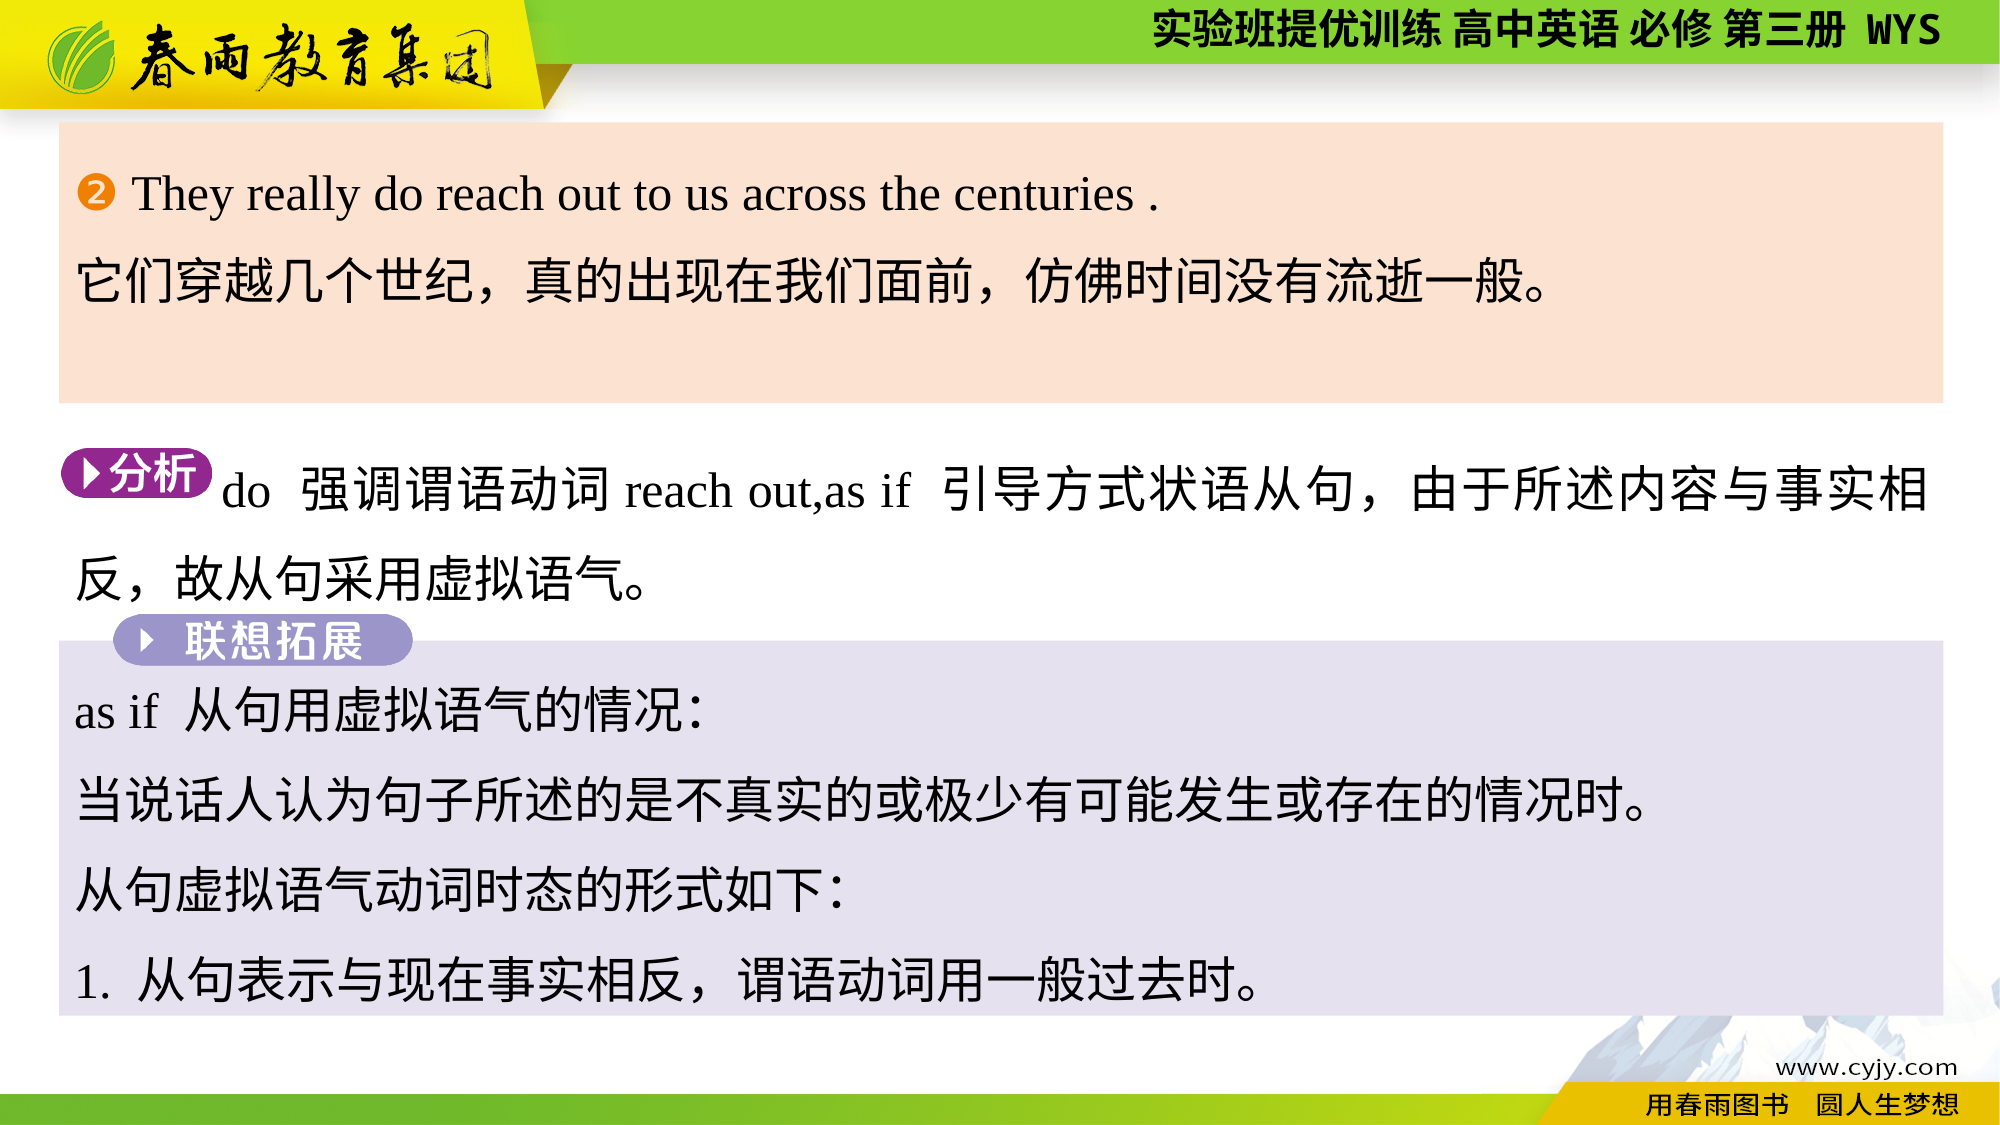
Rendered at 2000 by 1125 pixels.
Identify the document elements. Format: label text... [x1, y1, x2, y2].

text_box as if 从句用虚拟语气的情况： 当说话人认为句子所述的是不真实的或极少有可能发生或存在的情况时。 从句虚拟语气动词时态的形式如下： 1. 从句表示与现在事实相反，谓语动词用一般过去时。 [59, 640, 1944, 1016]
text_box do 强调谓语动词reach out,as if 引导方式状语从句，由于所述内容与事实相反，故从句采用虚拟语气。 [59, 420, 1944, 616]
picture [0, 0, 2000, 1125]
